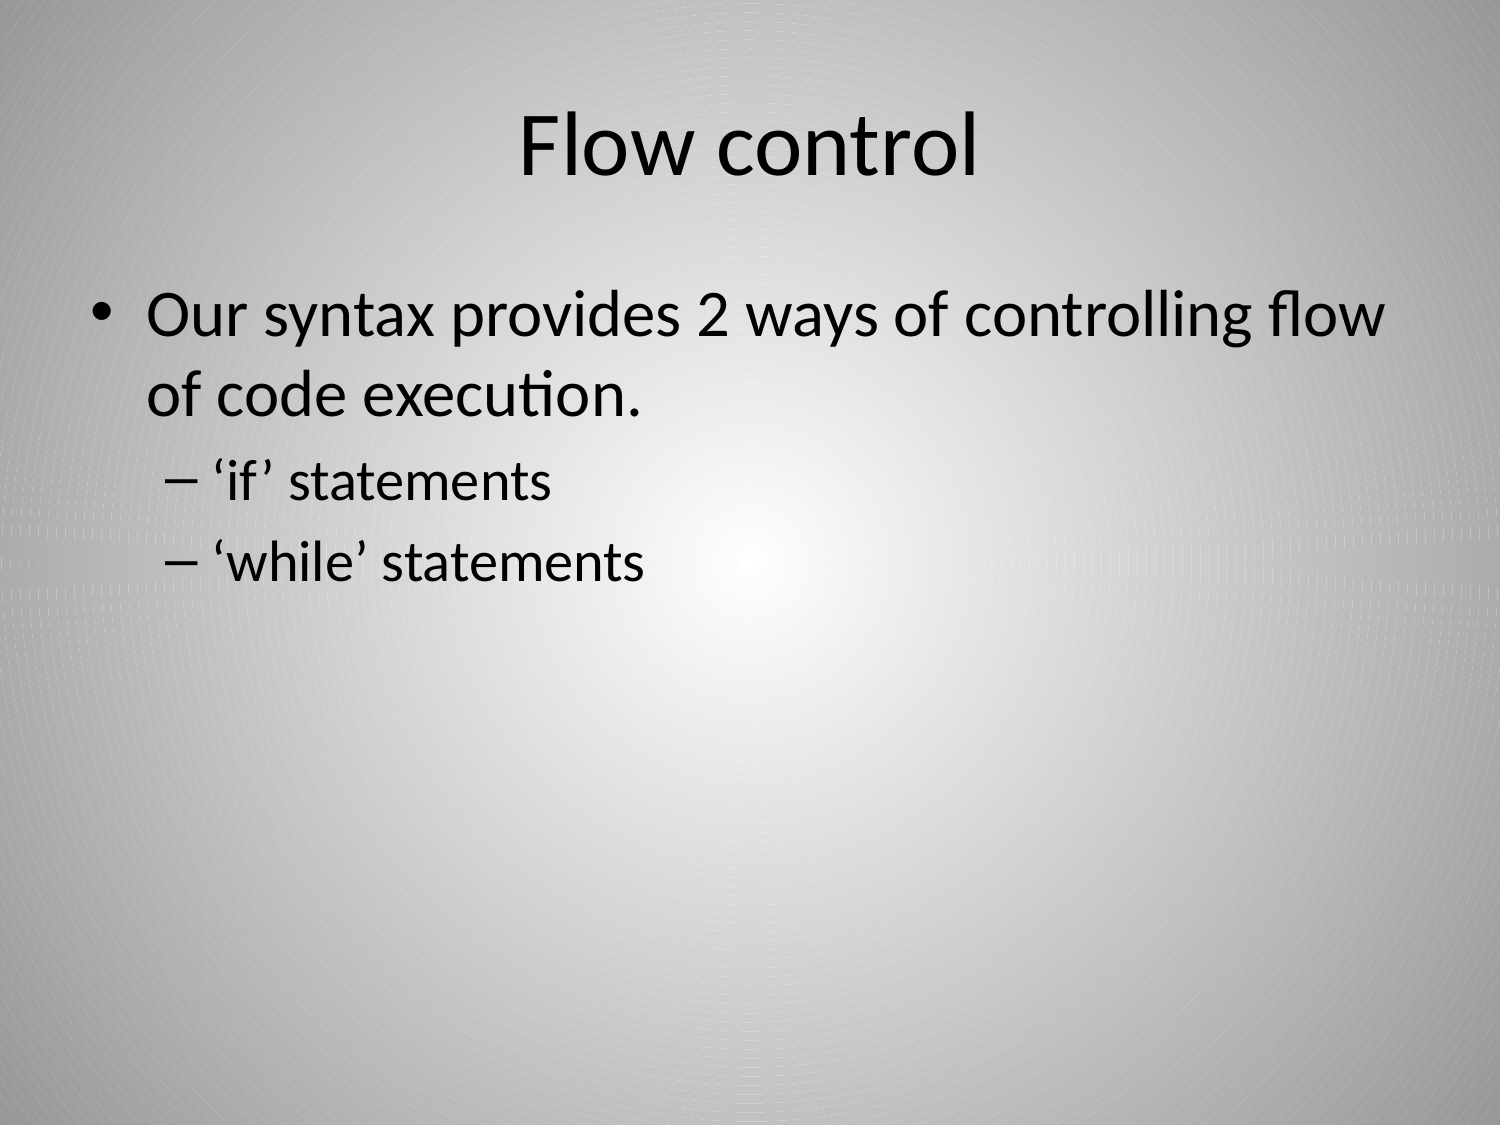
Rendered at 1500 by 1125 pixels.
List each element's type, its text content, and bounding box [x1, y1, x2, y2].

title Flow control [75, 45, 1425, 233]
list Our syntax provides 2 ways of controlling flow of code execution. ‘if’ statements ‘while’ statements [75, 262, 1425, 1005]
